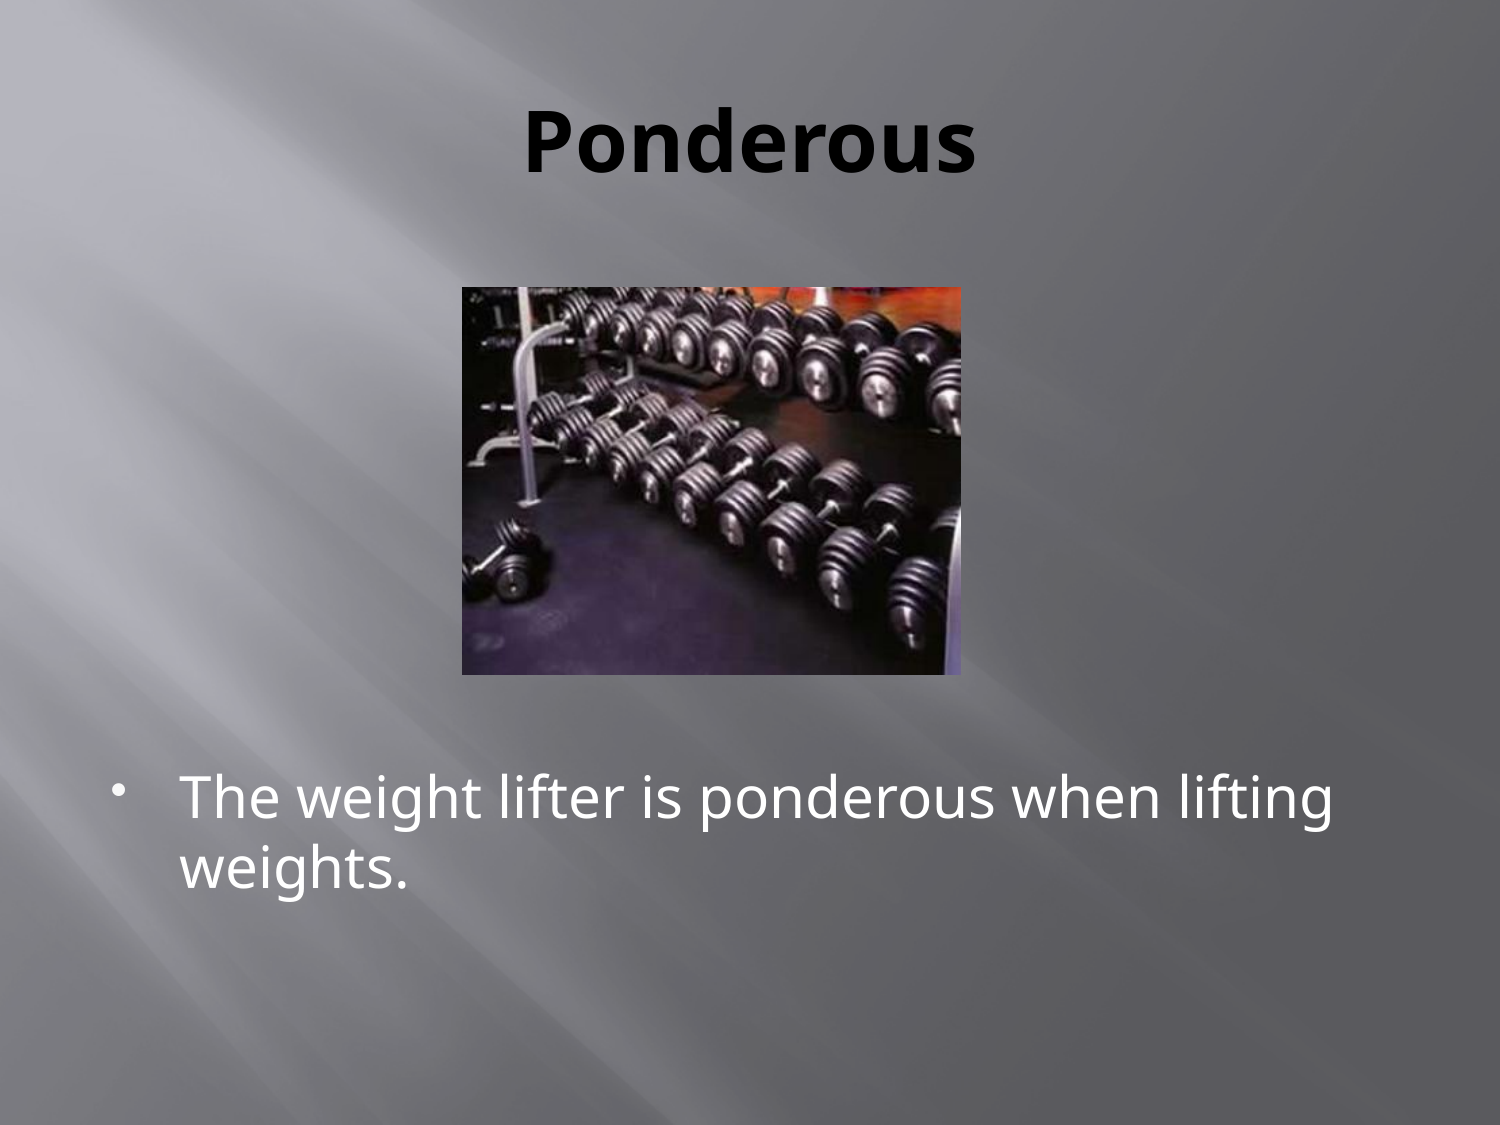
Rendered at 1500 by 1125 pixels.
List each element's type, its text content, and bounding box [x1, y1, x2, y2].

list The weight lifter is ponderous when lifting weights. [75, 262, 1425, 1035]
title Ponderous [75, 45, 1425, 233]
picture [462, 287, 961, 676]
